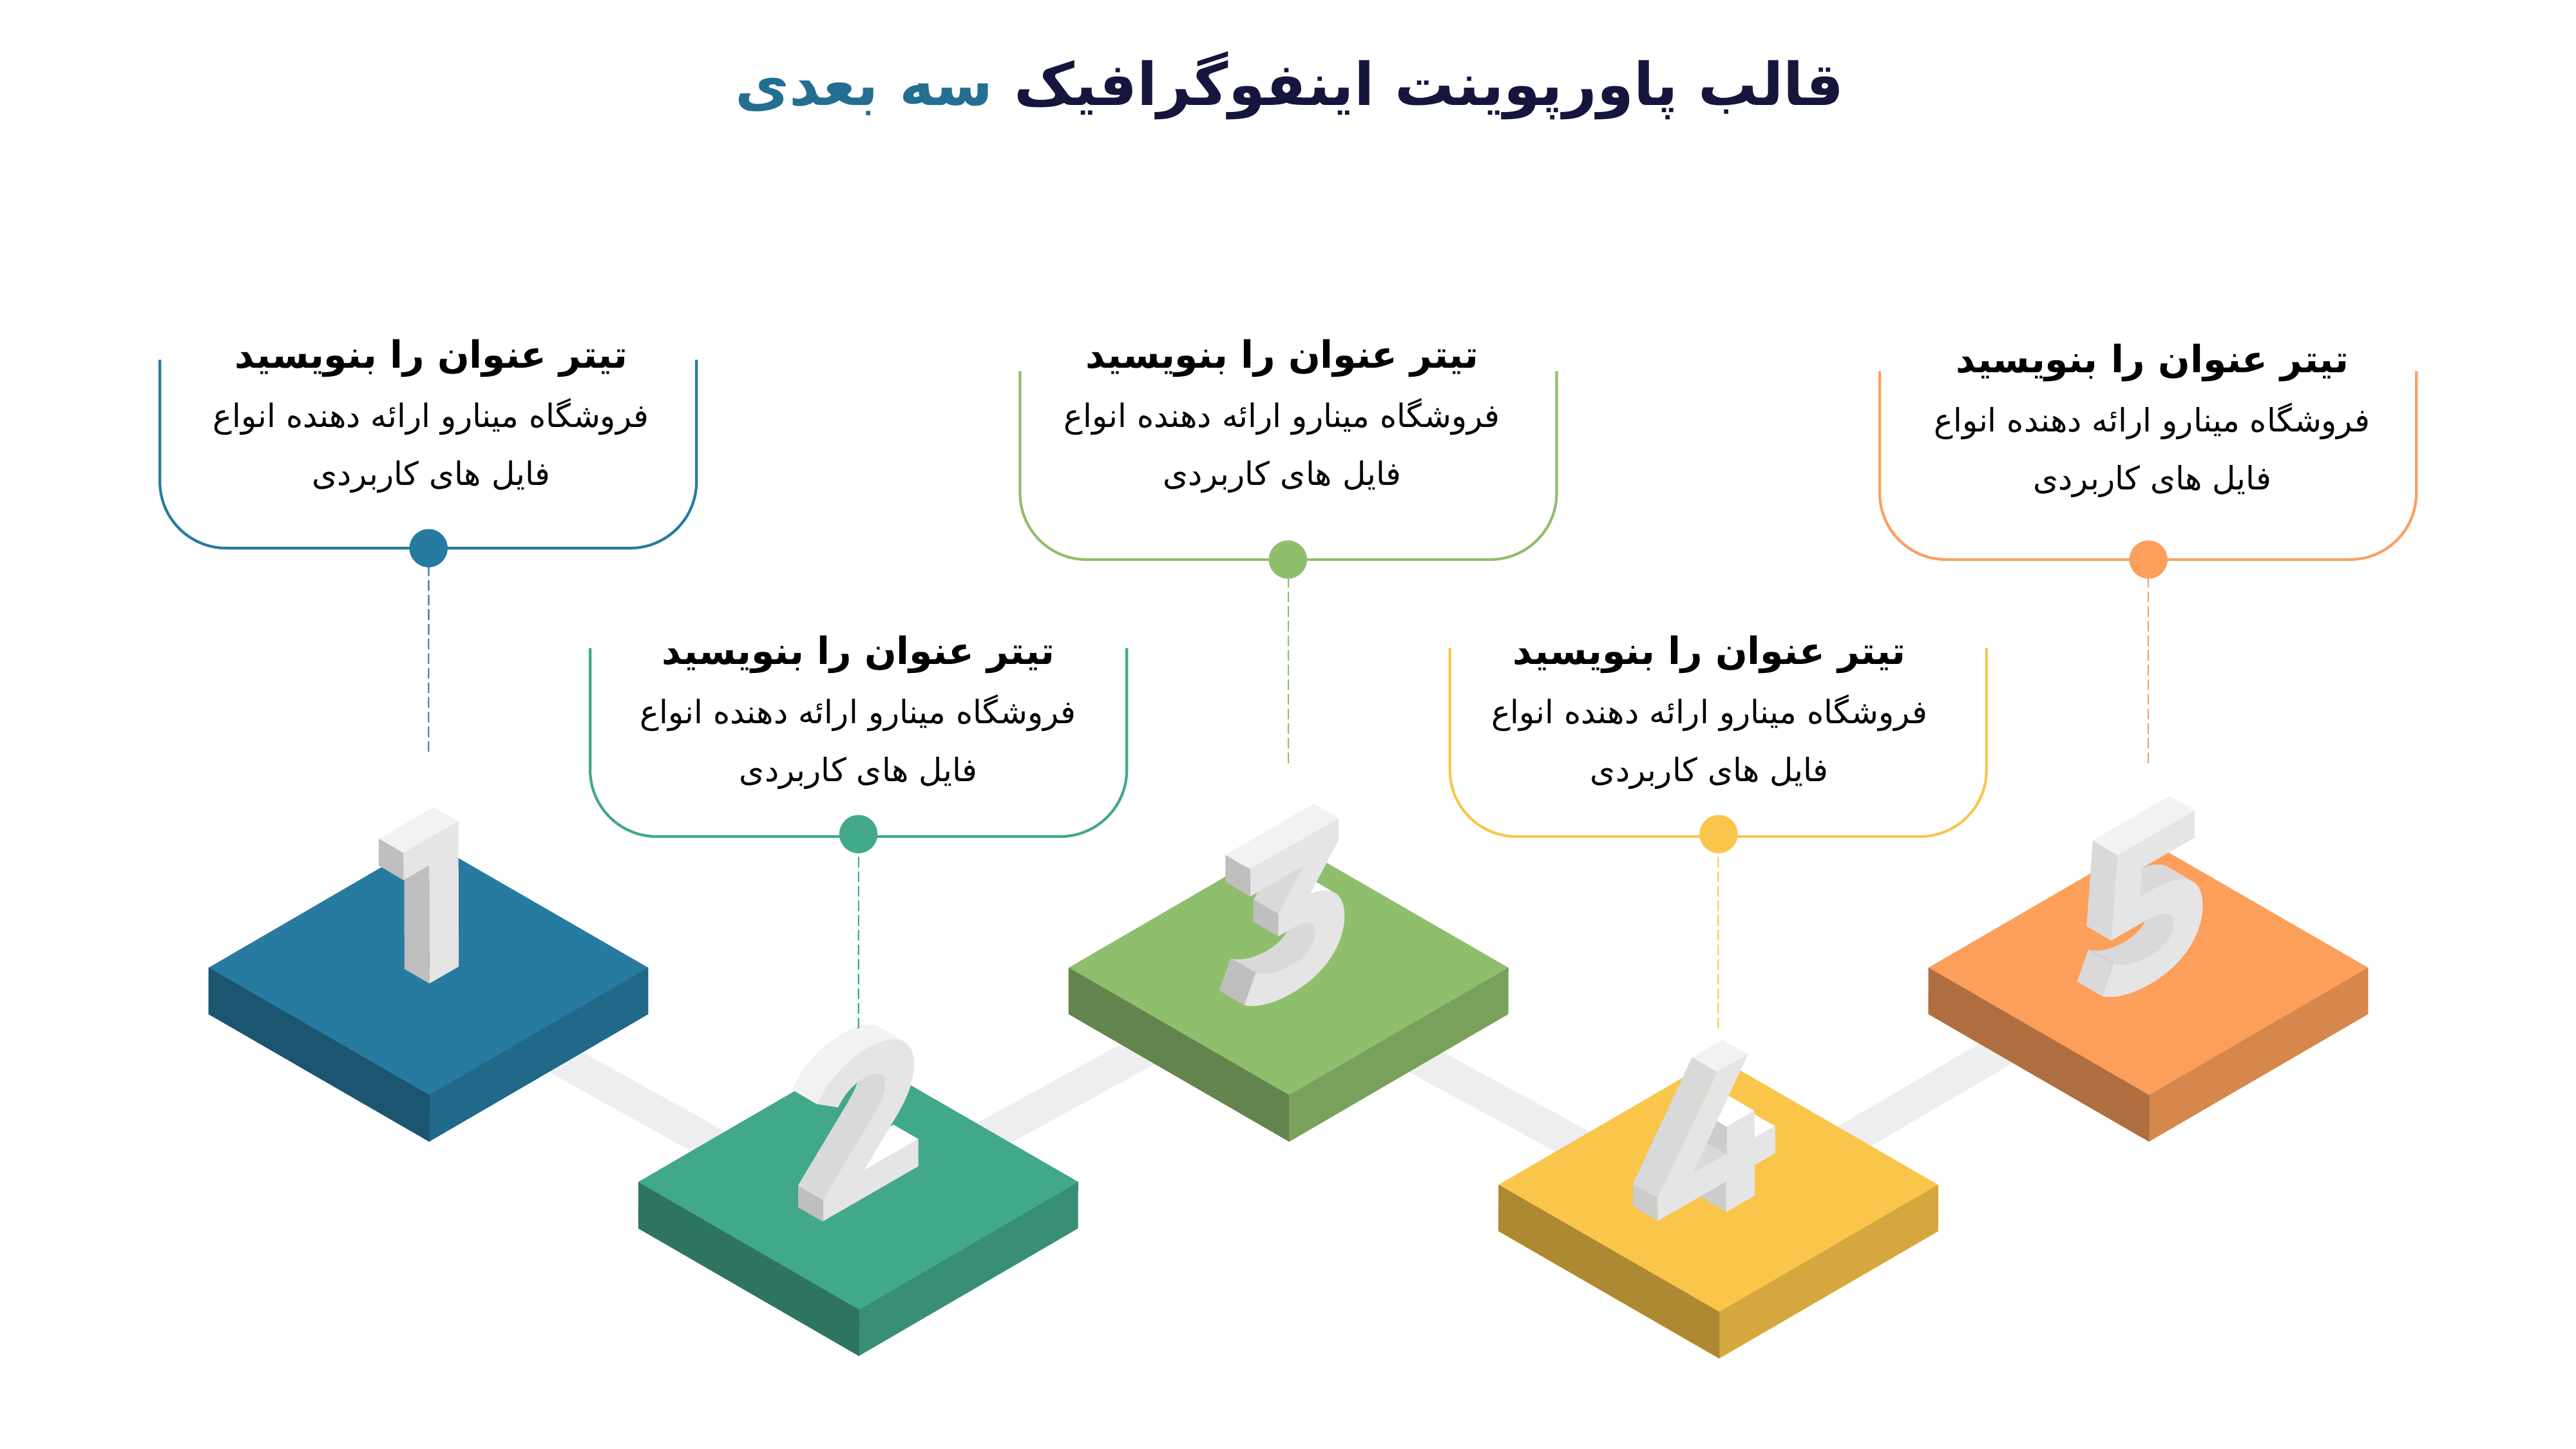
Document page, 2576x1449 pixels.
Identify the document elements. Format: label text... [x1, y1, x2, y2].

text_box [1880, 371, 2417, 560]
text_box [208, 840, 649, 1142]
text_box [1219, 801, 1345, 1007]
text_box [379, 807, 459, 984]
text_box [1268, 560, 1308, 579]
text_box [1449, 648, 1987, 837]
text_box [409, 549, 448, 567]
text_box [839, 837, 878, 853]
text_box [2077, 795, 2203, 998]
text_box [1632, 1039, 1776, 1221]
text_box [1020, 371, 1557, 560]
text_box [590, 648, 1127, 837]
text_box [1068, 840, 1509, 1142]
text_box تیتر عنوان را بنویسید فروشگاه مینارو ارائه دهنده انواع فایل های کاربردی [613, 599, 1104, 793]
text_box [160, 359, 697, 549]
text_box تیتر عنوان را بنویسید فروشگاه مینارو ارائه دهنده انواع فایل های کاربردی [186, 303, 677, 497]
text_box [1498, 1057, 1939, 1359]
text_box تیتر عنوان را بنویسید فروشگاه مینارو ارائه دهنده انواع فایل های کاربردی [1464, 599, 1955, 793]
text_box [638, 1054, 1078, 1357]
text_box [792, 1025, 919, 1222]
text_box قالب پاورپوینت اینفوگرافیک سه بعدی [0, 41, 2576, 122]
text_box [1699, 837, 1738, 853]
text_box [1928, 840, 2369, 1142]
text_box تیتر عنوان را بنویسید فروشگاه مینارو ارائه دهنده انواع فایل های کاربردی [1907, 308, 2398, 501]
text_box [2129, 560, 2168, 579]
text_box تیتر عنوان را بنویسید فروشگاه مینارو ارائه دهنده انواع فایل های کاربردی [1036, 303, 1528, 497]
